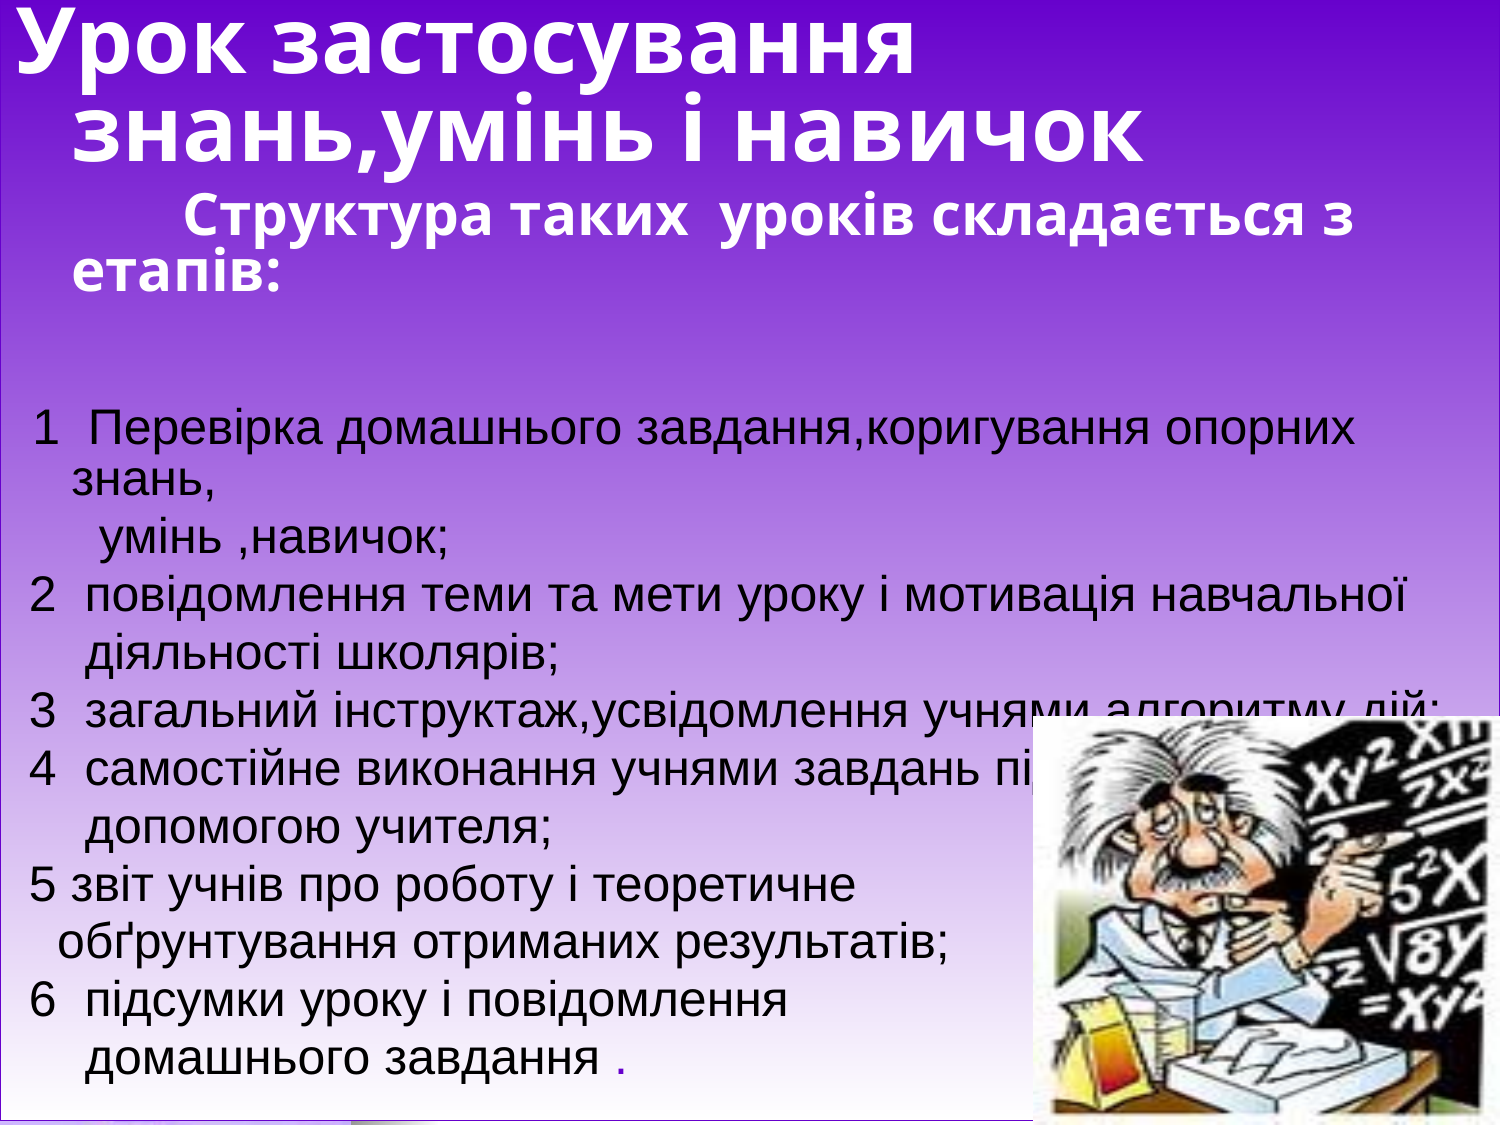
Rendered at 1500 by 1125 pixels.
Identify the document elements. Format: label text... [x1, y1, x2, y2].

picture [0, 1121, 351, 1125]
list Урок застосування знань,умінь і навичок Структура таких уроків складається з етапів: 1 Перевірка домашнього завдання,коригування опорних знань, умінь ,навичок; 2 повідомлення теми та мети уроку і мотивація навчальної діяльності школярів; 3 загальний інструктаж,усвідомлення учнями алгоритму дій; 4 самостійне виконання учнями завдань під контролем і з допомогою учителя; 5 звіт учнів про роботу і теоретичне обґрунтування отриманих результатів; 6 підсумки уроку і повідомлення домашнього завдання . [0, 0, 1500, 1121]
picture [1033, 715, 1500, 1125]
